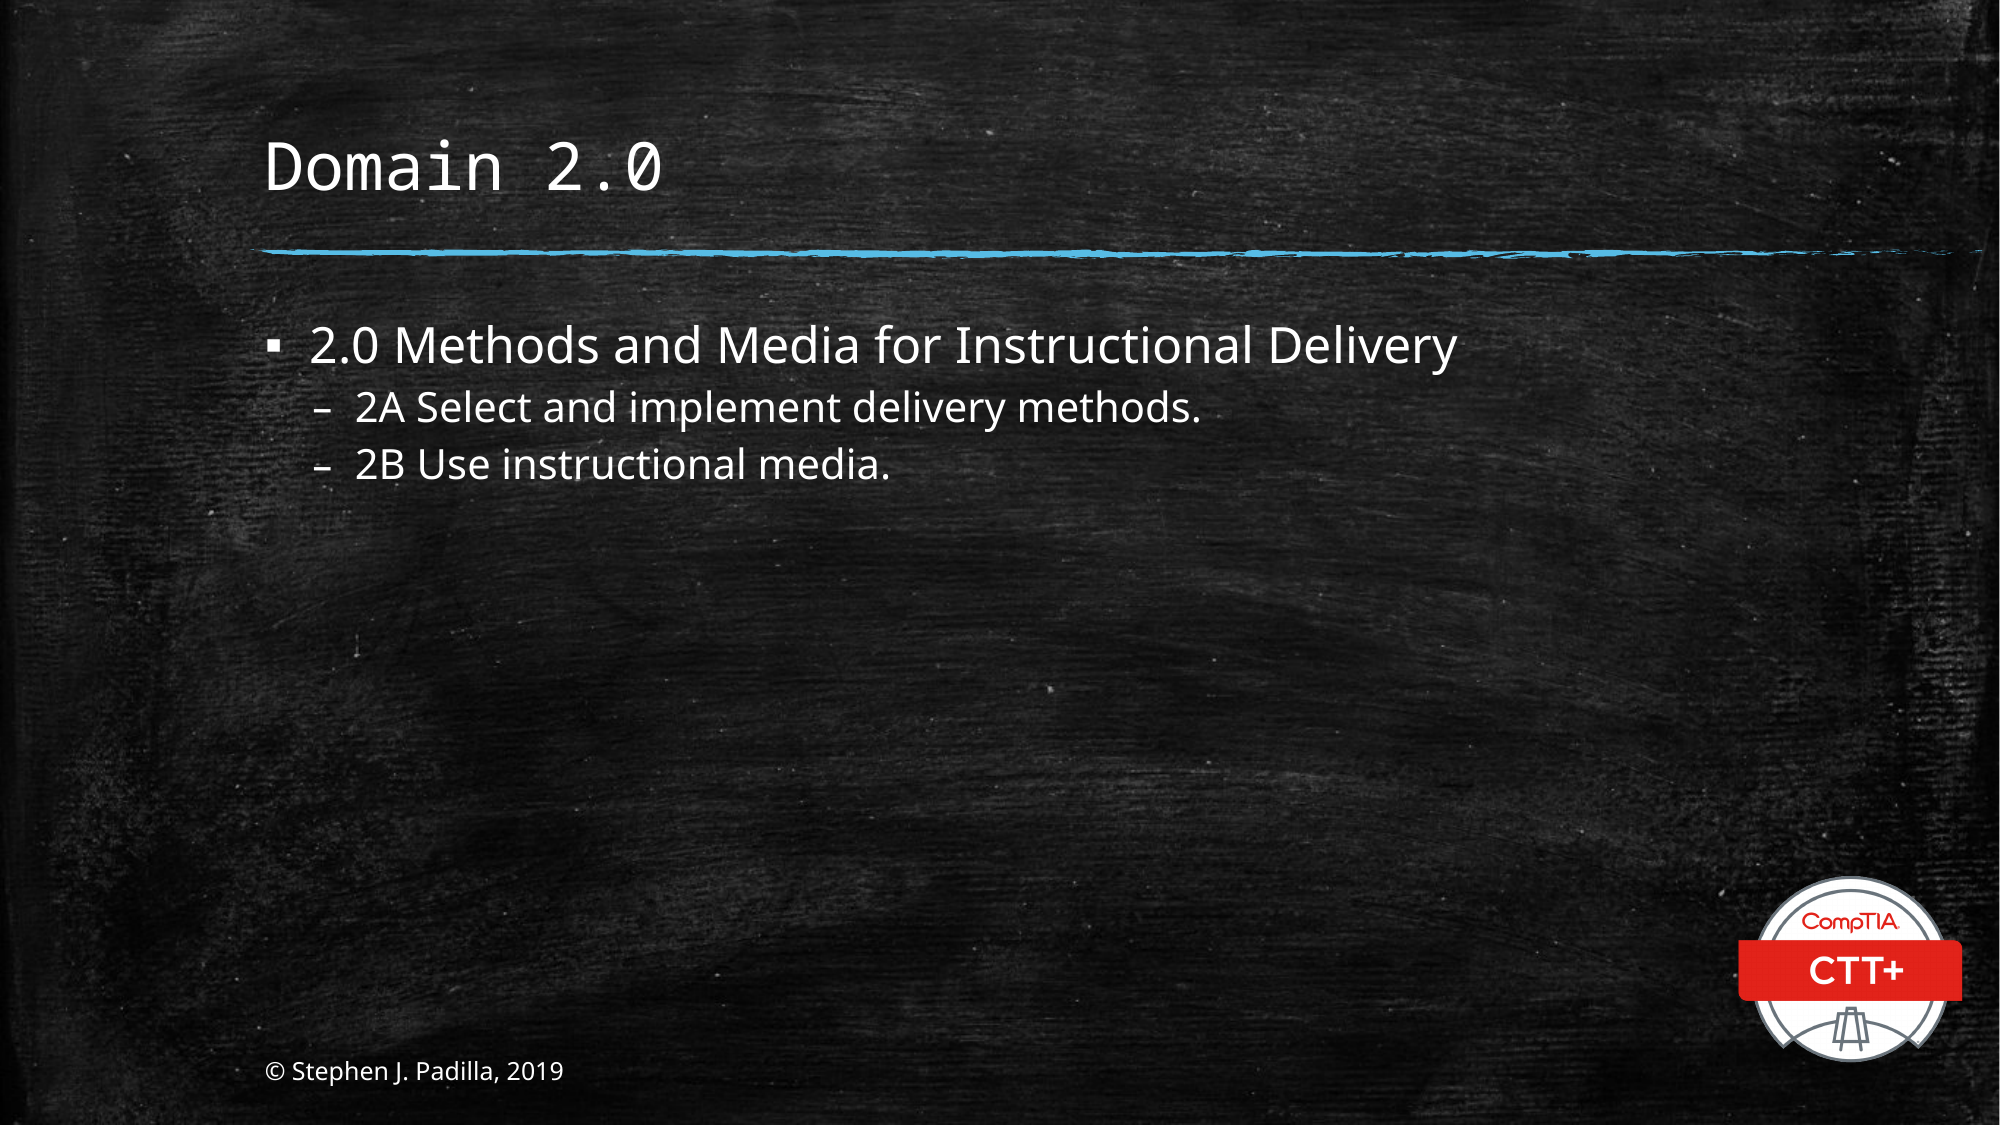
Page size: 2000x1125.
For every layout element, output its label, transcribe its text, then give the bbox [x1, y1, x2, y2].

title Domain 2.0 [249, 45, 1750, 213]
list 2.0 Methods and Media for Instructional Delivery 2A Select and implement delivery methods. 2B Use instructional media. [249, 312, 1750, 1013]
picture [1699, 824, 2000, 1125]
footer © Stephen J. Padilla, 2019 [249, 1050, 1288, 1096]
